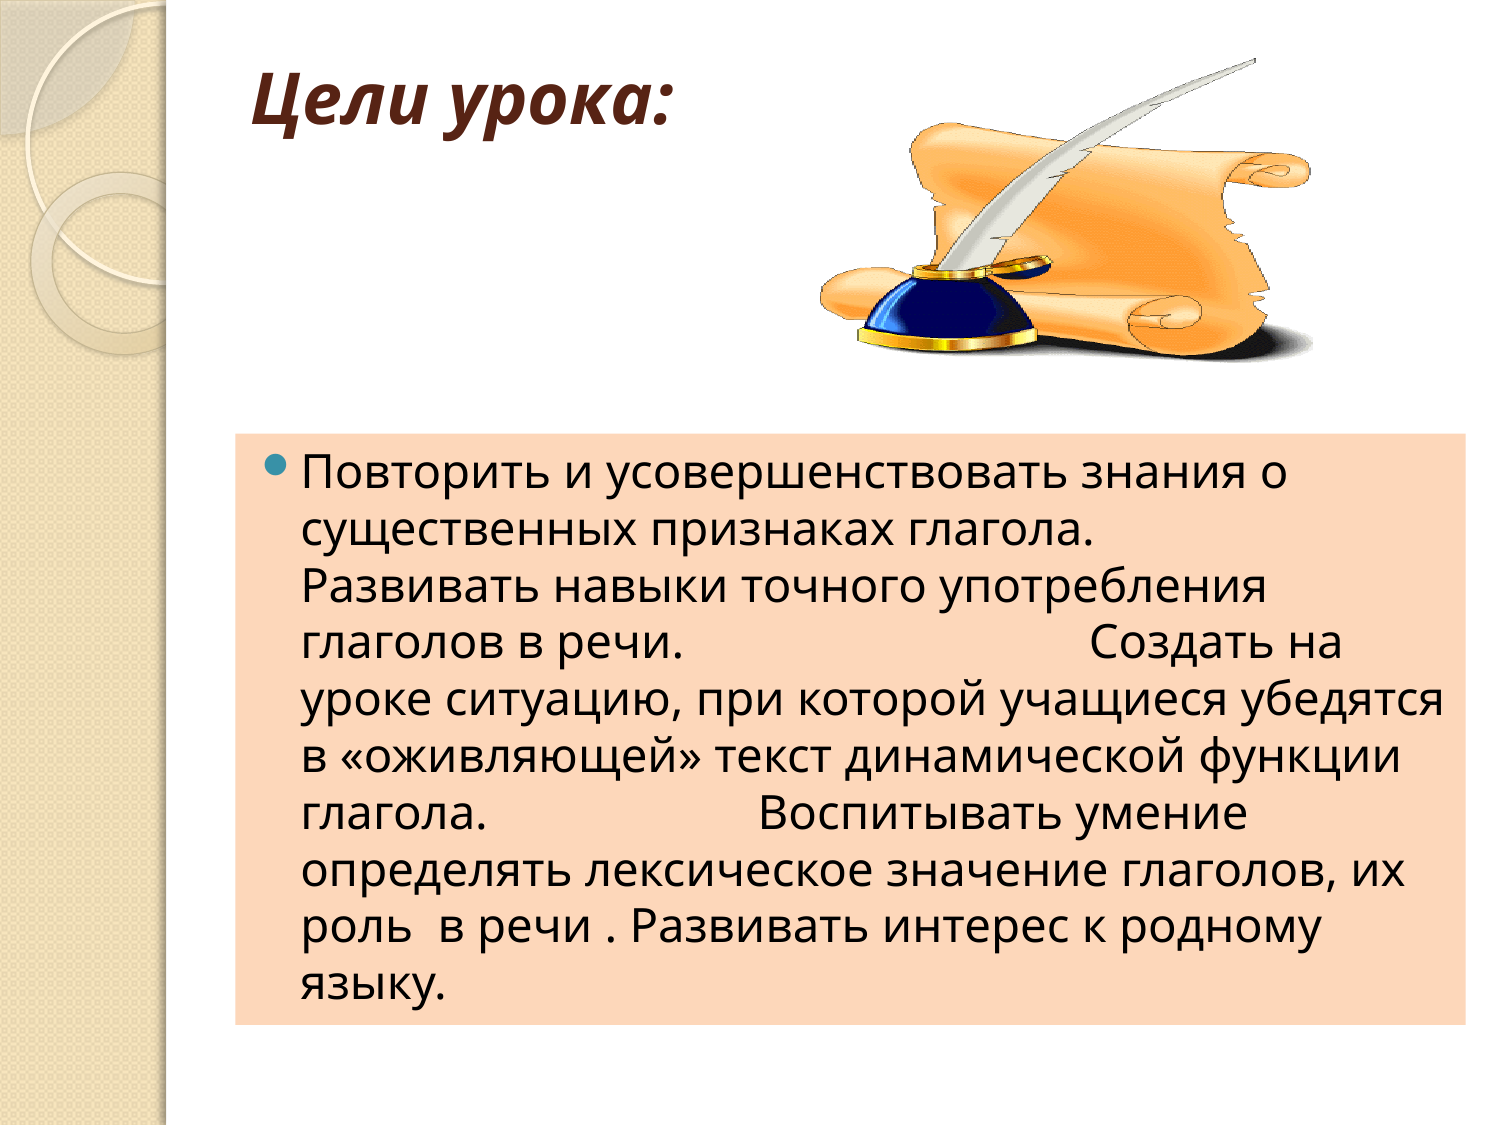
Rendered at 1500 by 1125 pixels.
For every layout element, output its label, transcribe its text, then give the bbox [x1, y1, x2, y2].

picture [820, 58, 1313, 364]
title Цели урока: [235, 45, 1466, 233]
list Повторить и усовершенствовать знания о существенных признаках глагола. Развивать навыки точного употребления глаголов в речи. Создать на уроке ситуацию, при которой учащиеся убедятся в «оживляющей» текст динамической функции глагола. Воспитывать умение определять лексическое значение глаголов, их роль в речи . Развивать интерес к родному языку. [235, 433, 1466, 1026]
